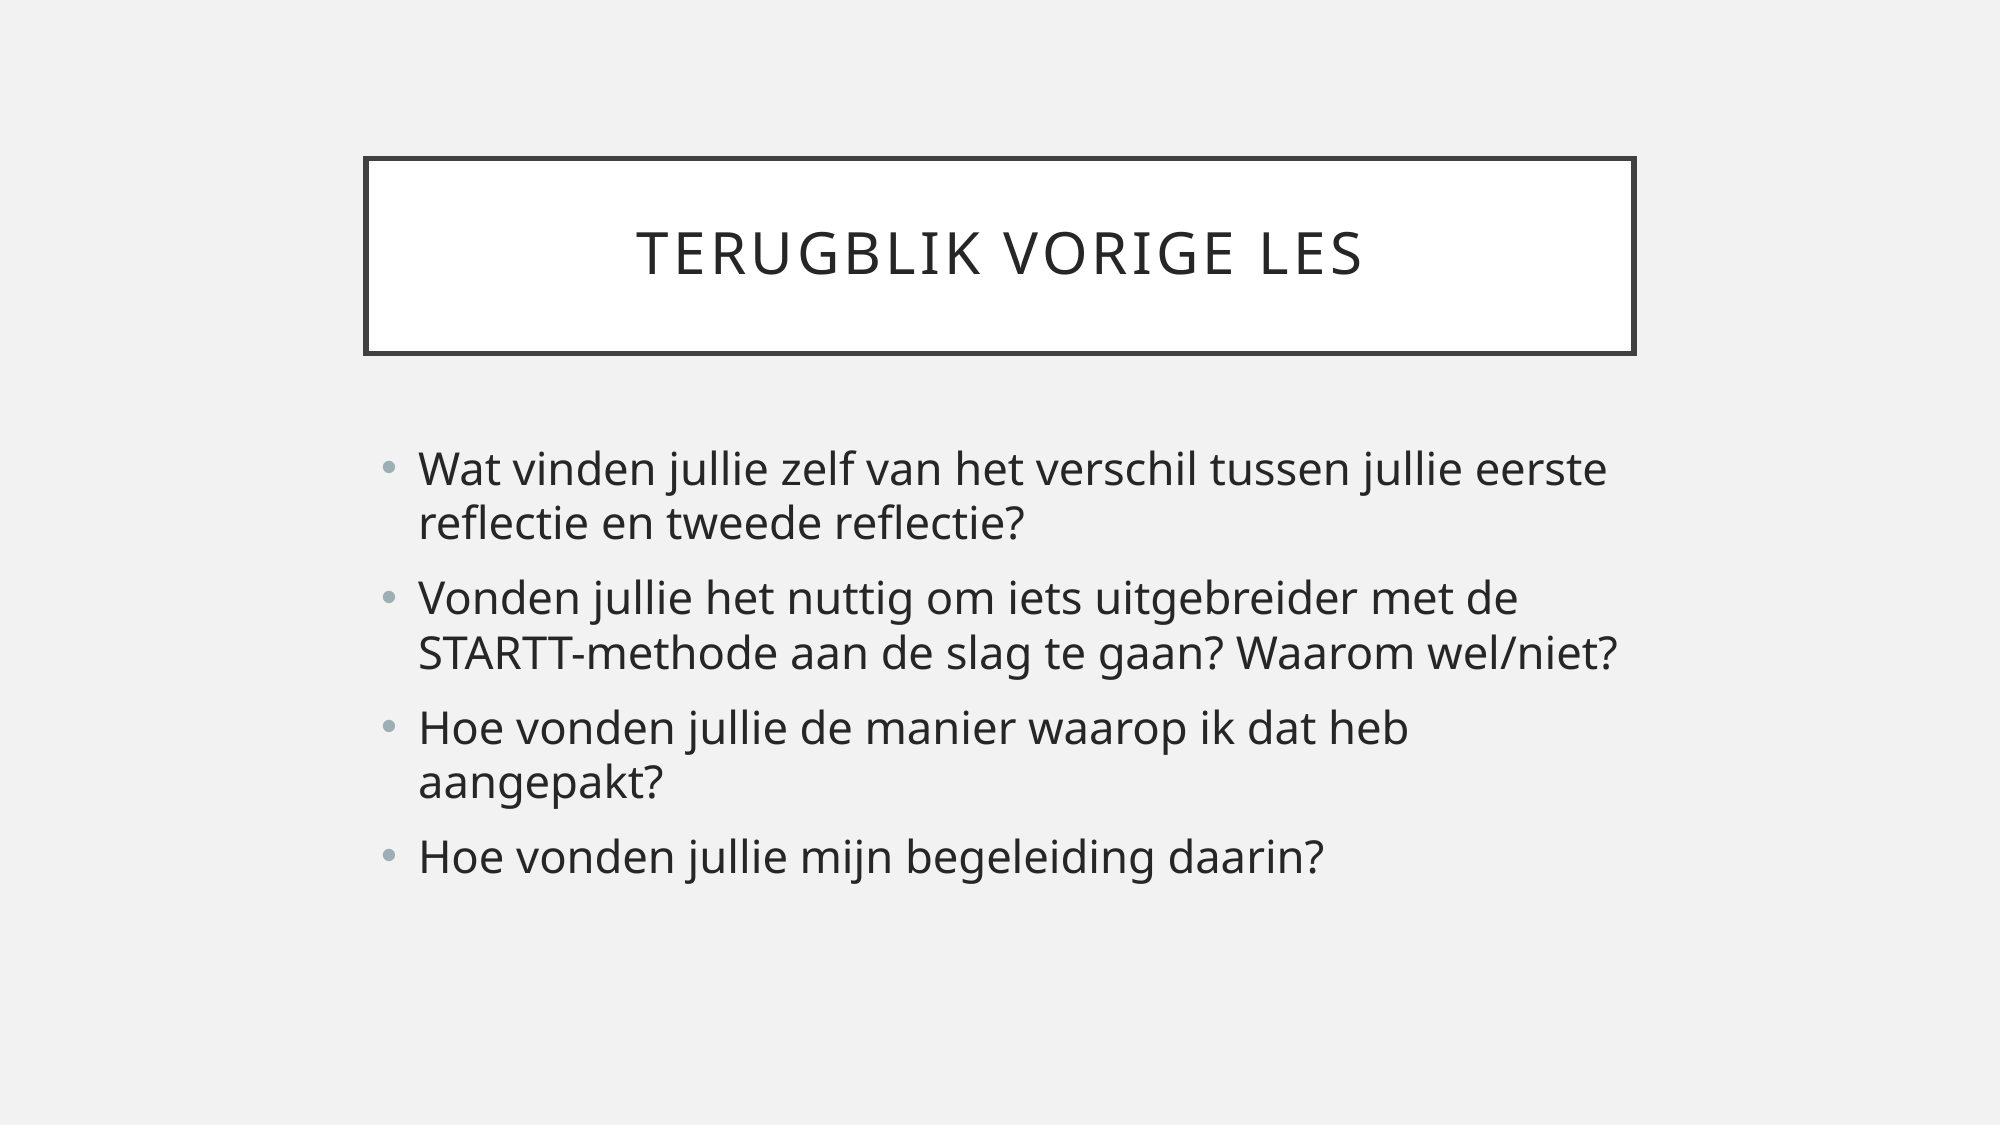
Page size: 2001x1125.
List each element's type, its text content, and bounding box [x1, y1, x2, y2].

list Wat vinden jullie zelf van het verschil tussen jullie eerste reflectie en tweede reflectie? Vonden jullie het nuttig om iets uitgebreider met de STARTT-methode aan de slag te gaan? Waarom wel/niet? Hoe vonden jullie de manier waarop ik dat heb aangepakt? Hoe vonden jullie mijn begeleiding daarin? [366, 432, 1634, 942]
title Terugblik vorige les [363, 156, 1637, 356]
